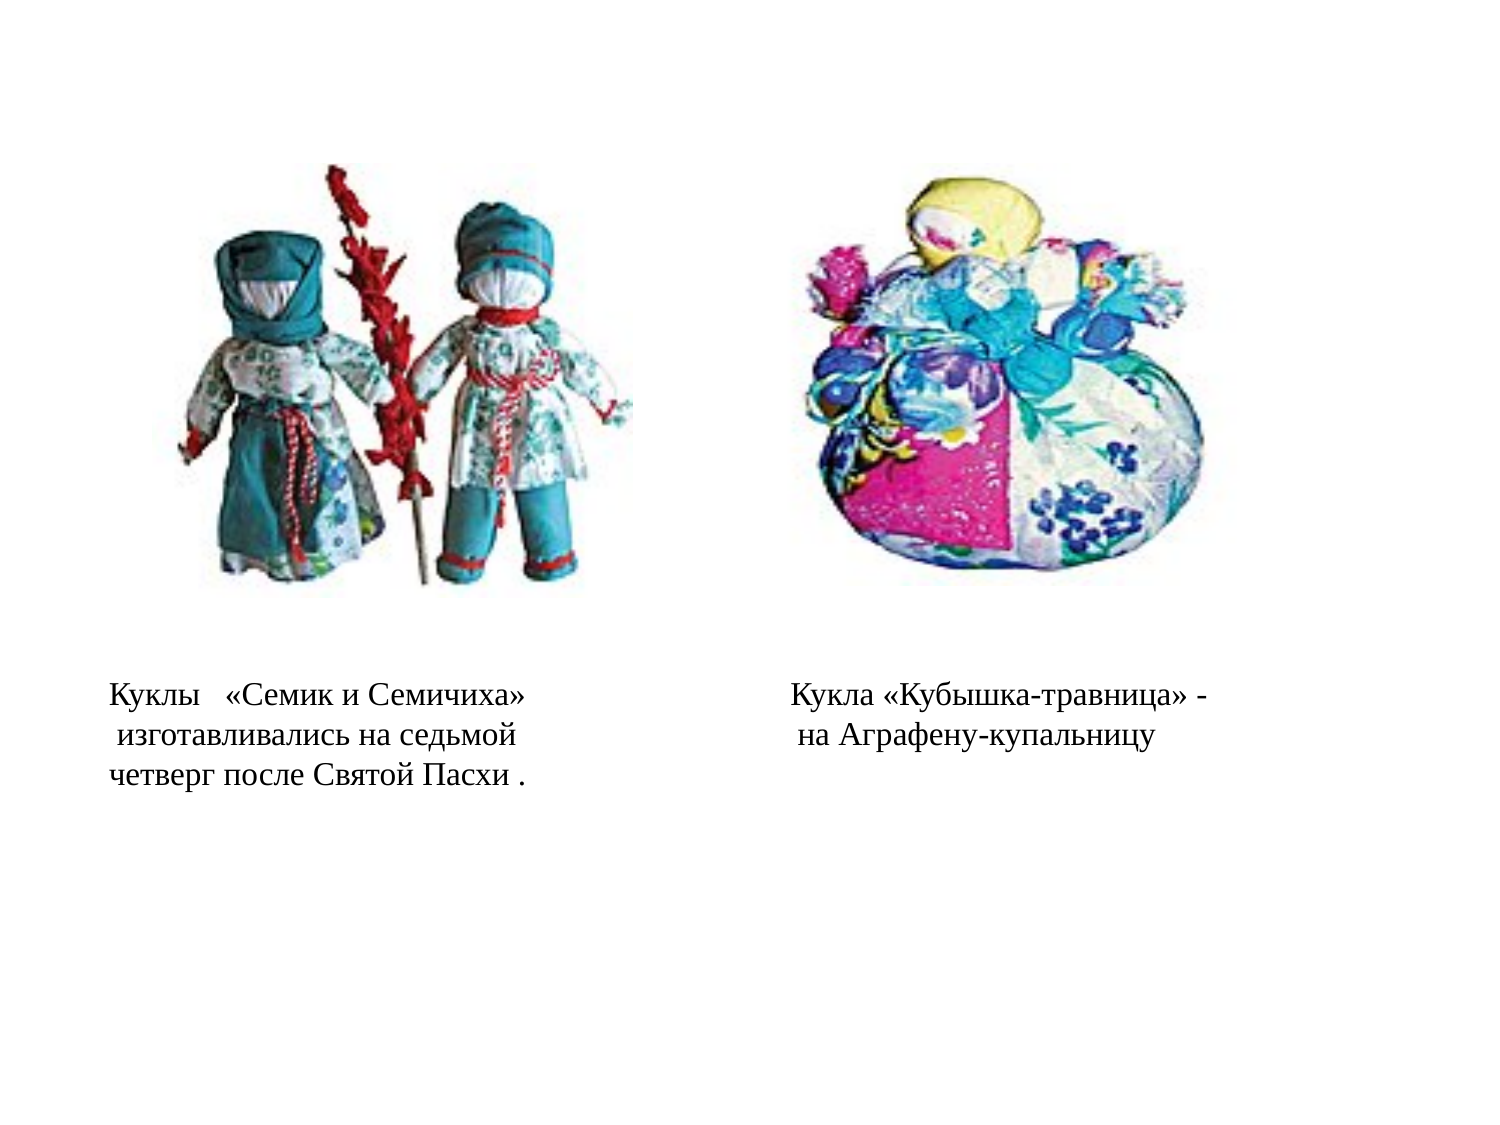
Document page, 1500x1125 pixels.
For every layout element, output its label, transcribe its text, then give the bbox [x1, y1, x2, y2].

picture [738, 163, 1243, 587]
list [152, 163, 633, 598]
title Куклы «Семик и Семичиха» Кукла «Кубышка-травница» - изготавливались на седьмой на Аграфену-купальницу четверг после Святой Пасхи . [93, 632, 1397, 832]
